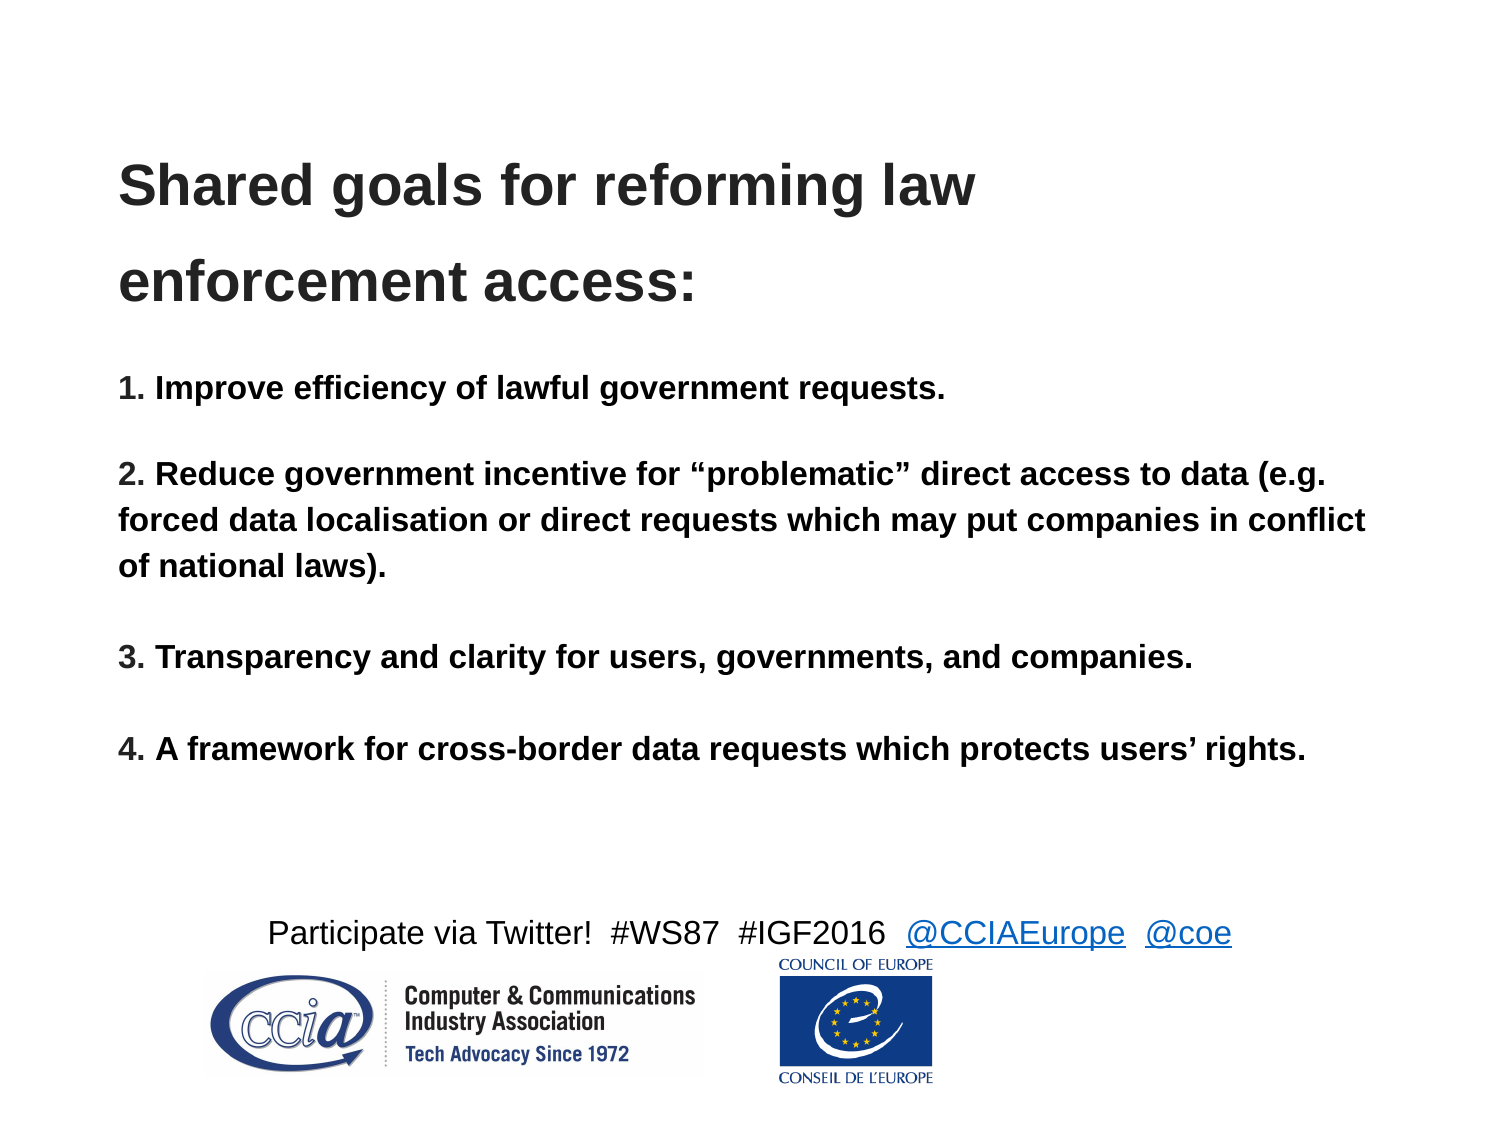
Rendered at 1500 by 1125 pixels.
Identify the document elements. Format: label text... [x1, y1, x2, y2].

picture [760, 943, 952, 1098]
title Shared goals for reforming law enforcement access: [103, 59, 1397, 278]
list 1. Improve efficiency of lawful government requests. 2. Reduce government incentive for “problematic” direct access to data (e.g. forced data localisation or direct requests which may put companies in conflict of national laws). 3. Transparency and clarity for users, governments, and companies. 4. A framework for cross-border data requests which protects users’ rights. Participate via Twitter! #WS87 #IGF2016 @CCIAEurope @coe [103, 299, 1397, 1014]
picture [204, 971, 704, 1077]
